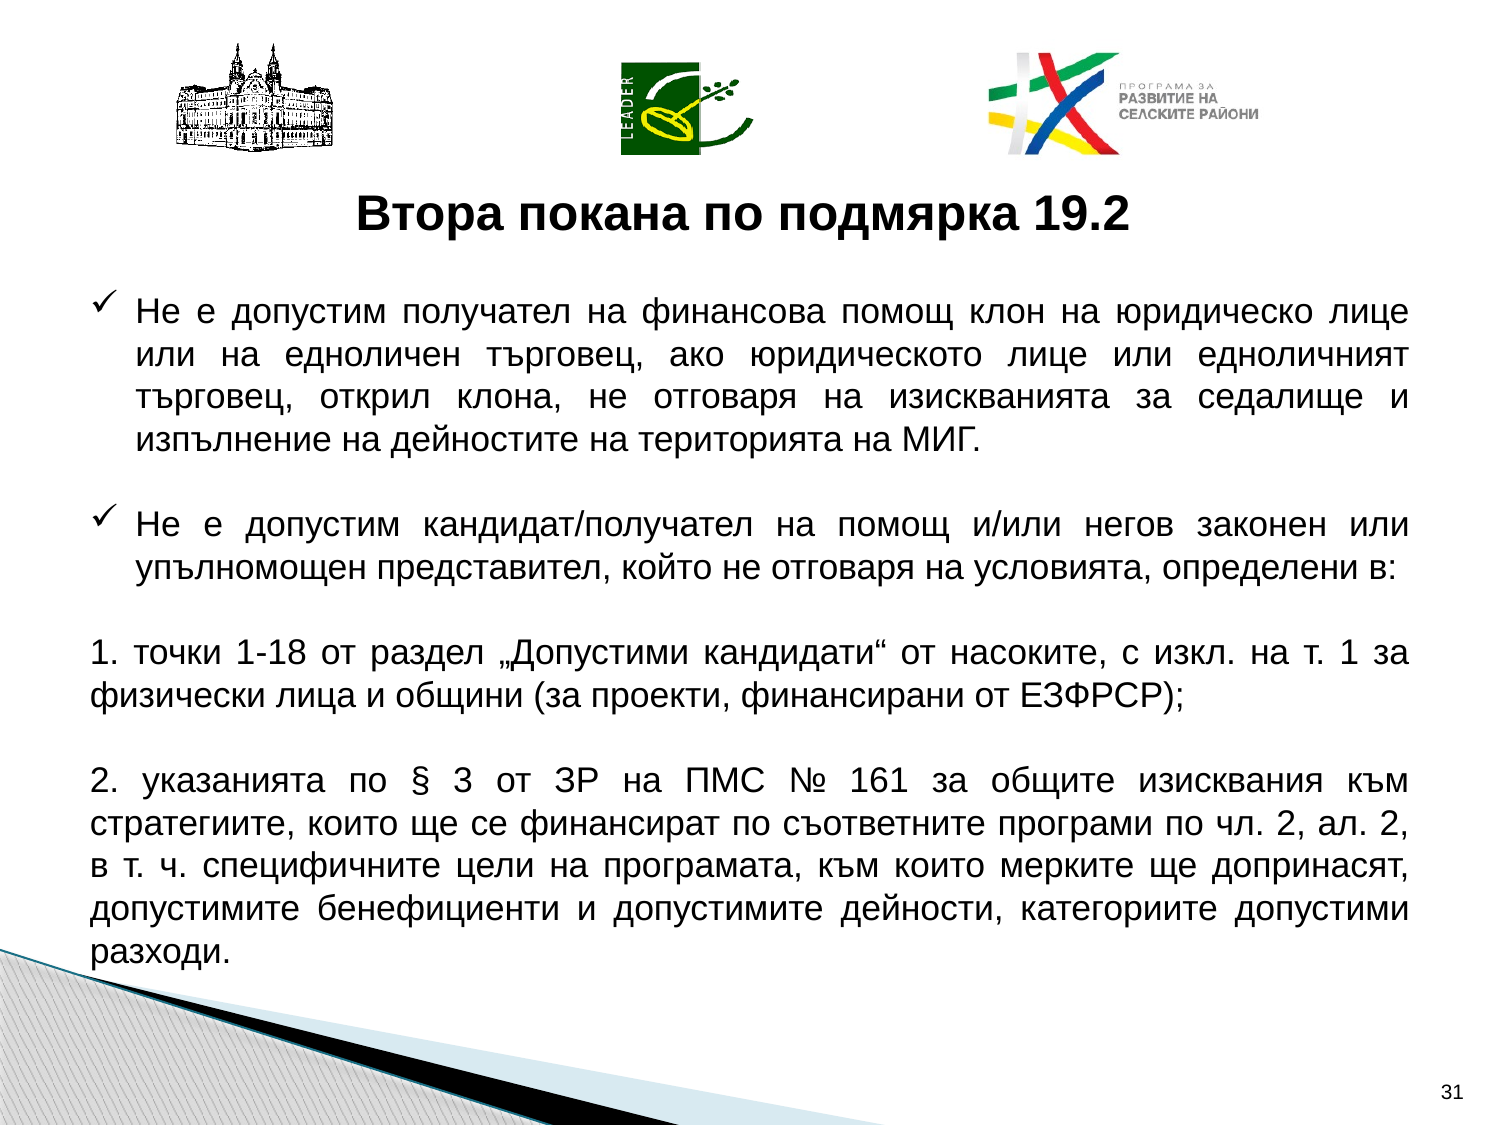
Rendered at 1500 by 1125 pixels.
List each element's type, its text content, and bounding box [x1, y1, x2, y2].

picture [621, 61, 757, 156]
slide_number 31 [1418, 1051, 1479, 1112]
picture [172, 38, 339, 156]
text_box Втора покана по подмярка 19.2 [41, 172, 1459, 248]
picture [974, 38, 1270, 165]
list Не е допустим получател на финансова помощ клон на юридическо лице или на едноличен търговец, ако юридическото лице или едноличният търговец, открил клона, не отговаря на изискванията за седалище и изпълнение на дейностите на територията на МИГ. Не е допустим кандидат/получател на помощ и/или негов законен или упълномощен представител, който не отговаря на условията, определени в: 1. точки 1-18 от раздел „Допустими кандидати“ от насоките, с изкл. на т. 1 за физически лица и общини (за проекти, финансирани от ЕЗФРСР); 2. указанията по § 3 от ЗР на ПМС № 161 за общите изисквания към стратегиите, които ще се финансират по съответните програми по чл. 2, ал. 2, в т. ч. специфичните цели на програмата, към които мерките ще допринасят, допустимите бенефициенти и допустимите дейности, категориите допустими разходи. [75, 280, 1425, 1024]
